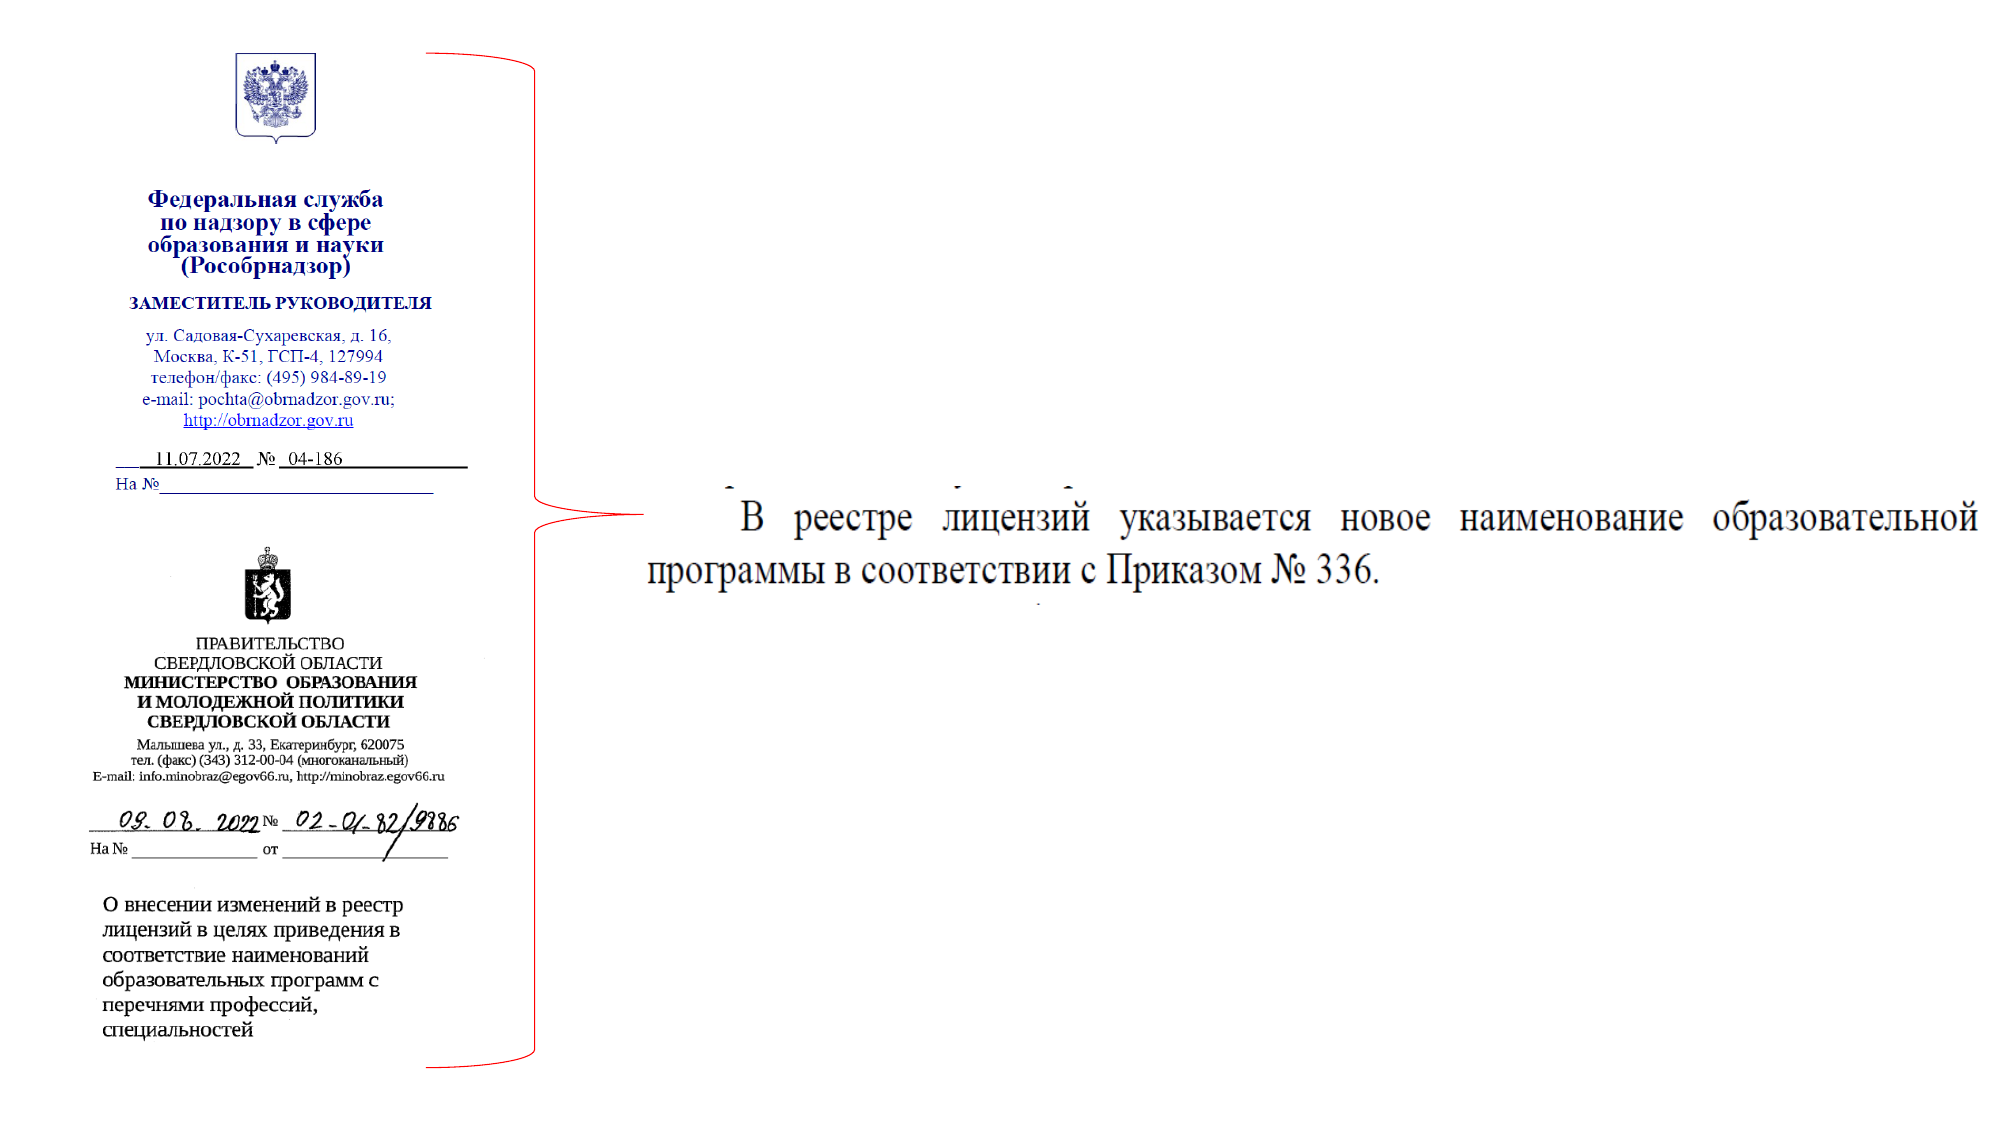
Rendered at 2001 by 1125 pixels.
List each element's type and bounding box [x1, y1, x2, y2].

picture [70, 545, 491, 1068]
picture [607, 486, 2000, 605]
text_box [425, 56, 607, 1065]
picture [70, 18, 491, 511]
